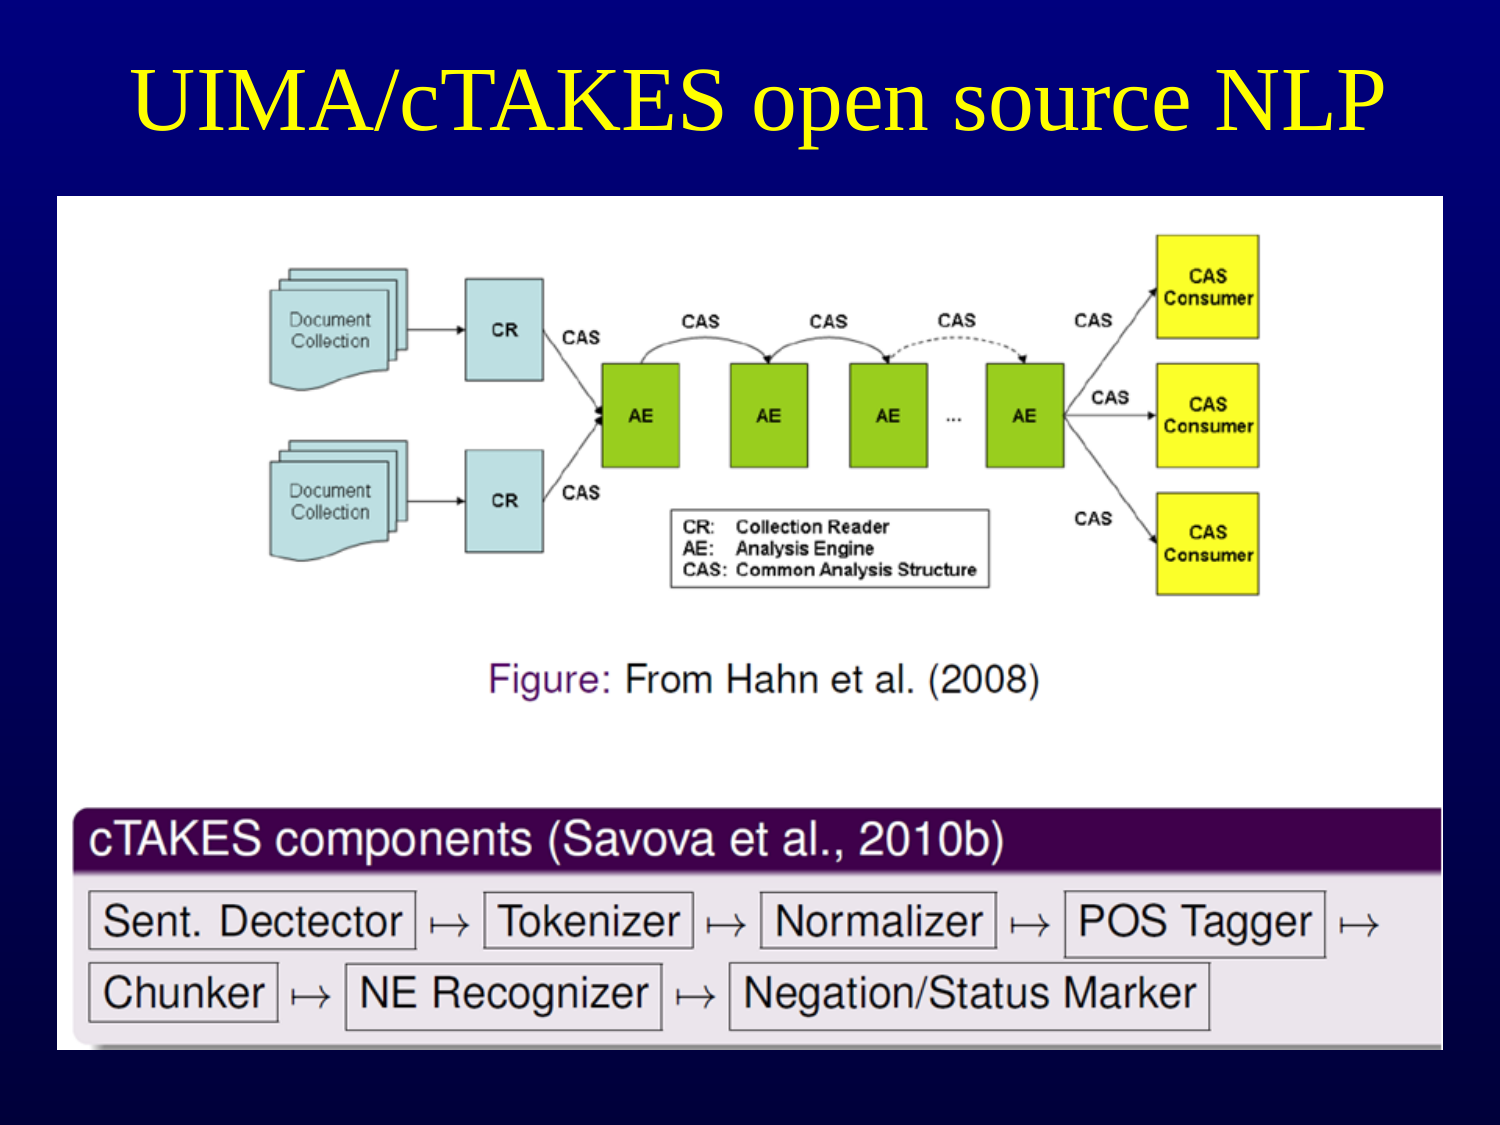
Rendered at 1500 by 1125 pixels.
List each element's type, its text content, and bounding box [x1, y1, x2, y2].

title UIMA/cTAKES open source NLP [74, 0, 1445, 188]
picture [56, 196, 1444, 1051]
